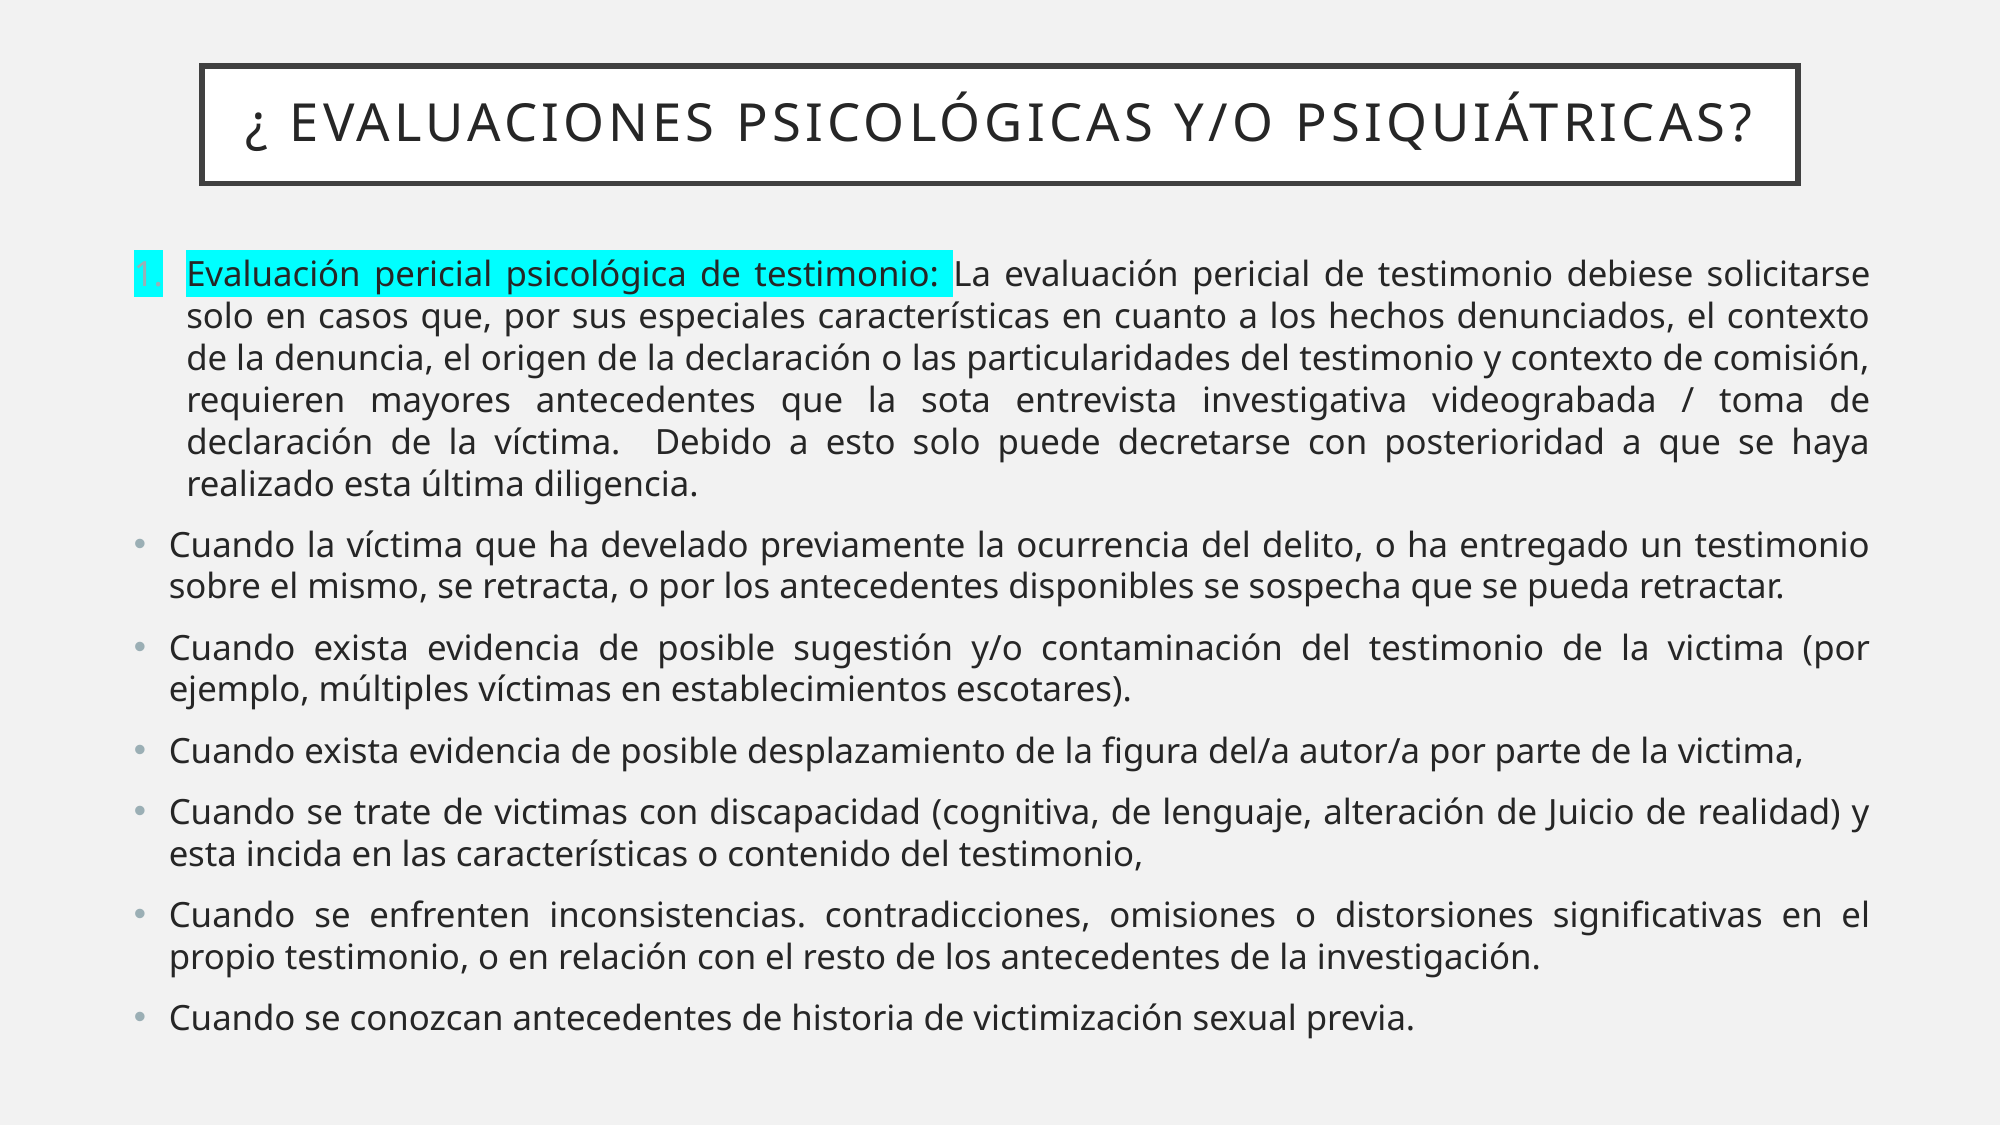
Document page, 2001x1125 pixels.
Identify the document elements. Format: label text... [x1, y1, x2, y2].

title ¿ Evaluaciones psicológicas y/o psiquiátricas? [199, 63, 1801, 183]
list Evaluación pericial psicológica de testimonio: La evaluación pericial de testimonio debiese solicitarse solo en casos que, por sus especiales características en cuanto a los hechos denunciados, el contexto de la denuncia, el origen de la declaración o las particularidades del testimonio y contexto de comisión, requieren mayores antecedentes que la sota entrevista investigativa videograbada / toma de declaración de la víctima. Debido a esto solo puede decretarse con posterioridad a que se haya realizado esta última diligencia. Cuando la víctima que ha develado previamente la ocurrencia del delito, o ha entregado un testimonio sobre el mismo, se retracta, o por los antecedentes disponibles se sospecha que se pueda retractar. Cuando exista evidencia de posible sugestión y/o contaminación del testimonio de la victima (por ejemplo, múltiples víctimas en establecimientos escotares). Cuando exista evidencia de posible desplazamiento de la figura del/a autor/a por parte de la victima, Cuando se trate de victimas con discapacidad (cognitiva, de lenguaje, alteración de Juicio de realidad) y esta incida en las características o contenido del testimonio, Cuando se enfrenten inconsistencias. contradicciones, omisiones o distorsiones significativas en el propio testimonio, o en relación con el resto de los antecedentes de la investigación. Cuando se conozcan antecedentes de historia de victimización sexual previa. [118, 183, 1887, 1059]
